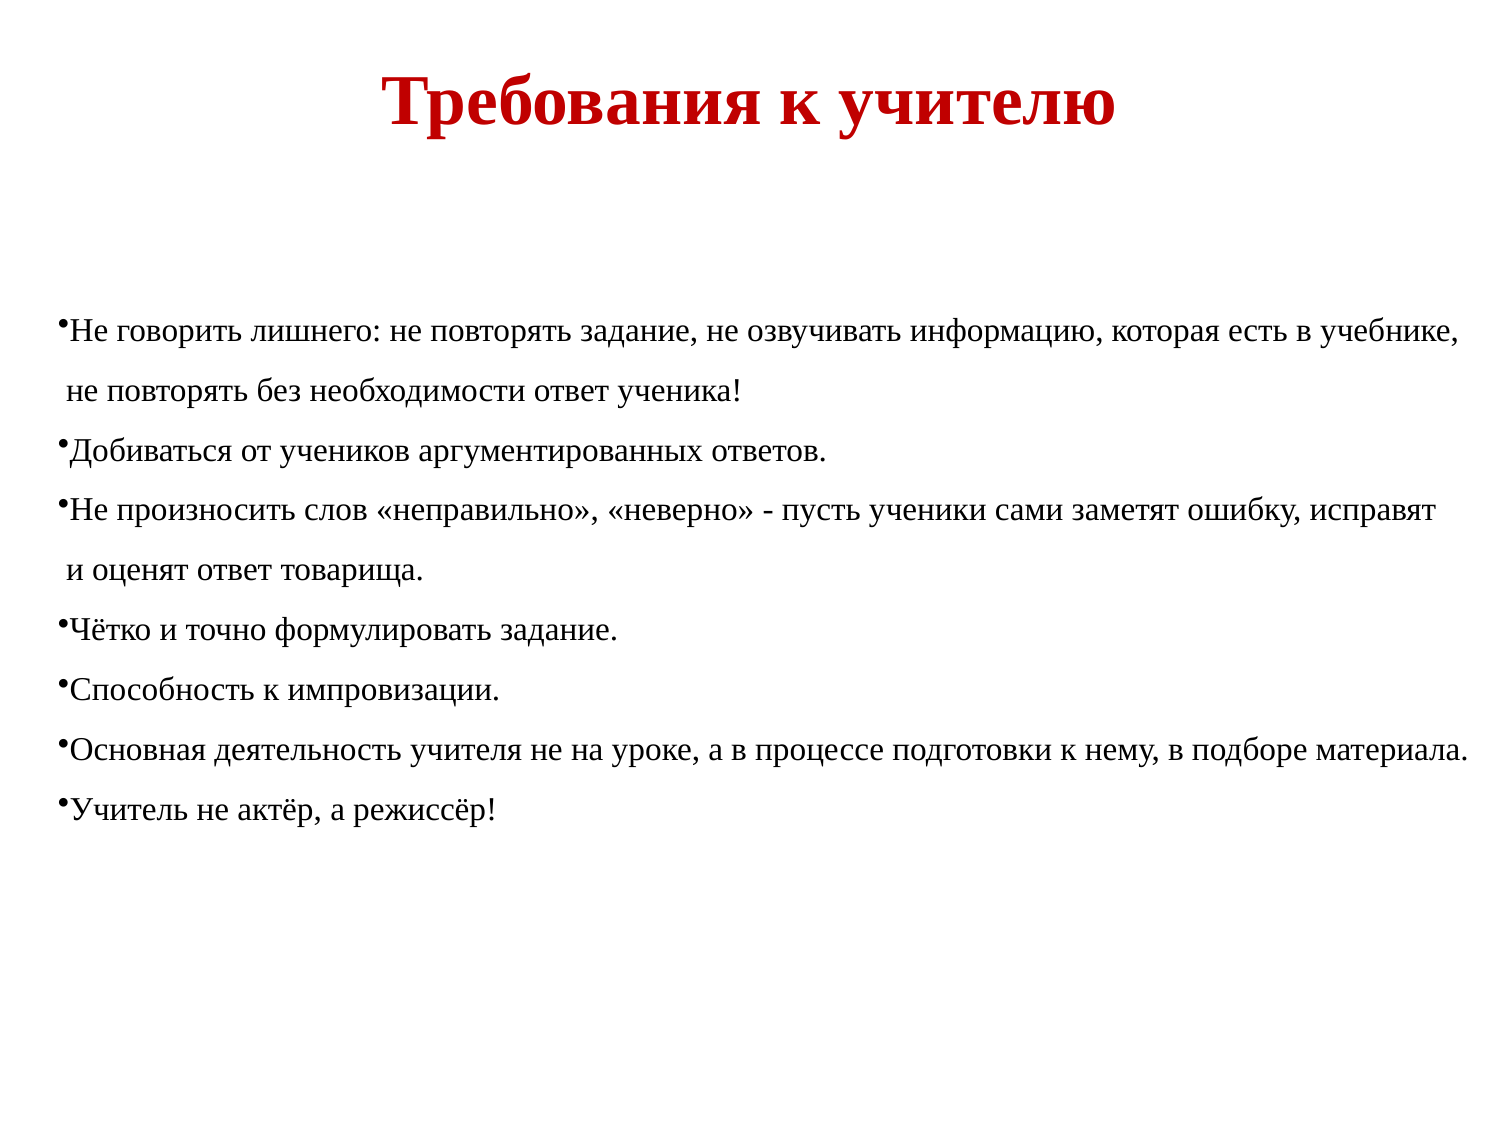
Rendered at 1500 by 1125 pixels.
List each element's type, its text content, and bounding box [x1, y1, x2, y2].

title Требования к учителю [75, 45, 1425, 233]
text_box Не говорить лишнего: не повторять задание, не озвучивать информацию, которая есть в учебнике, не повторять без необходимости ответ ученика! Добиваться от учеников аргументированных ответов. Не произносить слов «неправильно», «неверно» - пусть ученики сами заметят ошибку, исправят и оценят ответ товарища. Чётко и точно формулировать задание. Способность к импровизации. Основная деятельность учителя не на уроке, а в процессе подготовки к нему, в подборе материала. Учитель не актёр, а режиссёр! [42, 235, 1486, 880]
